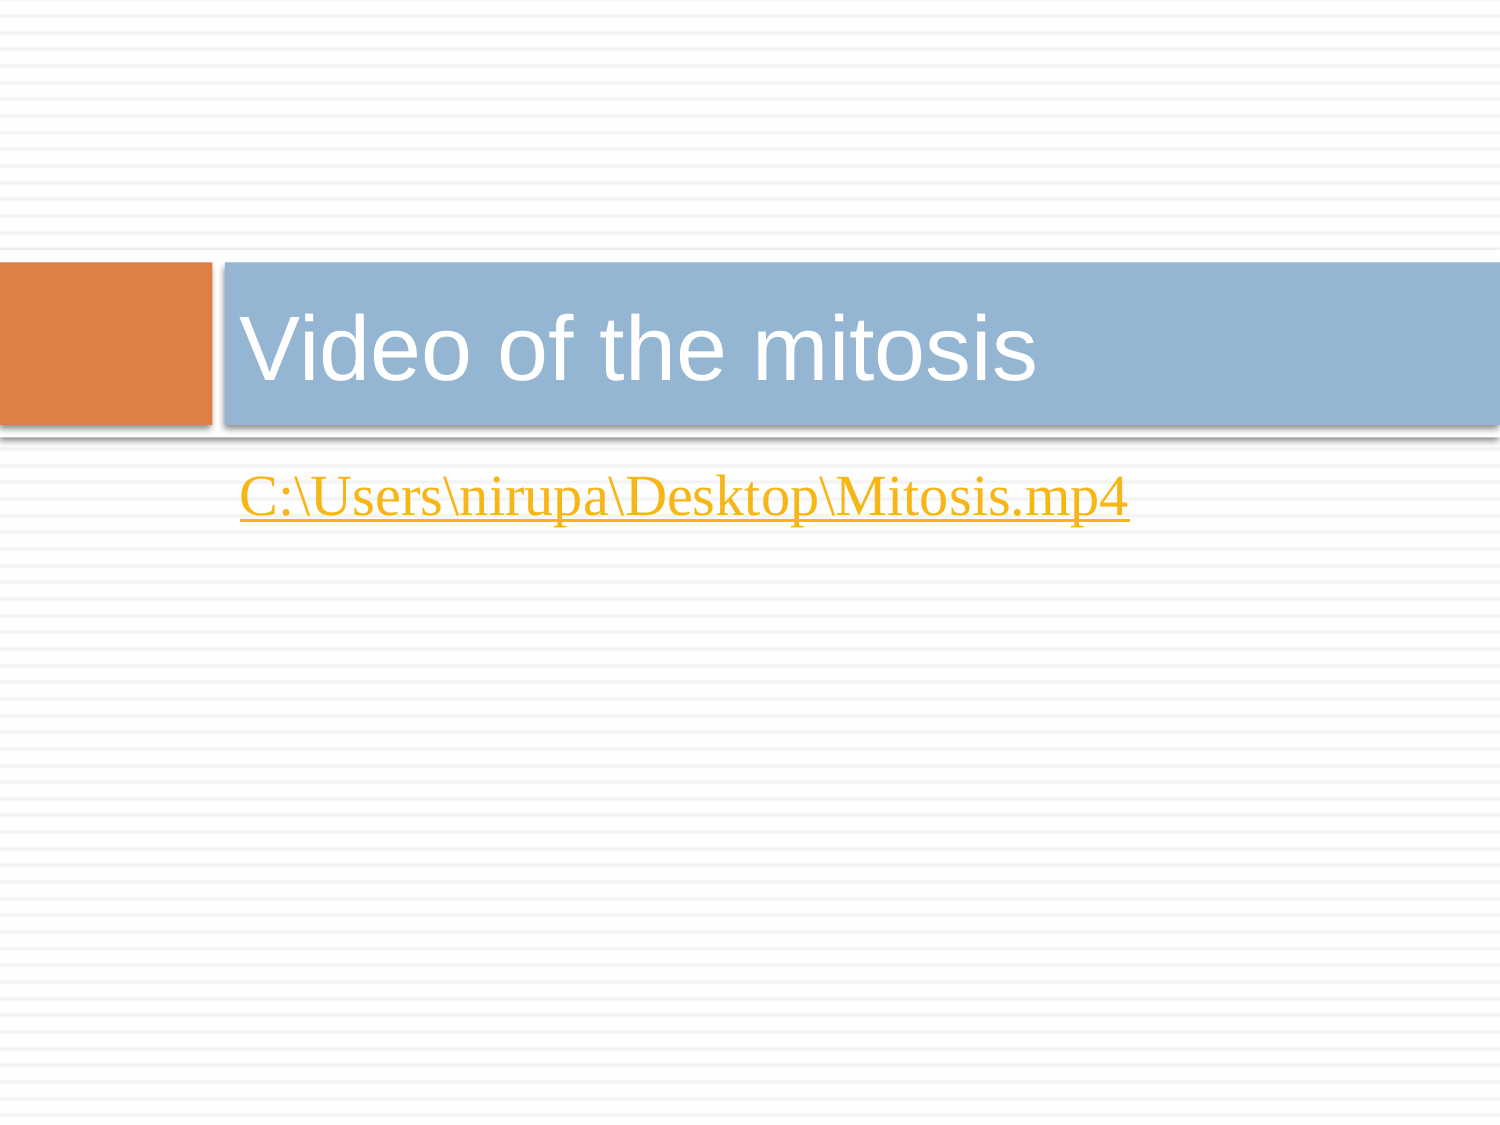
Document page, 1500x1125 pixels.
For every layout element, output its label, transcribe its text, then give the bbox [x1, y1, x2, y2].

list C:\Users\nirupa\Desktop\Mitosis.mp4 [225, 450, 1394, 725]
title Video of the mitosis [225, 262, 1475, 425]
